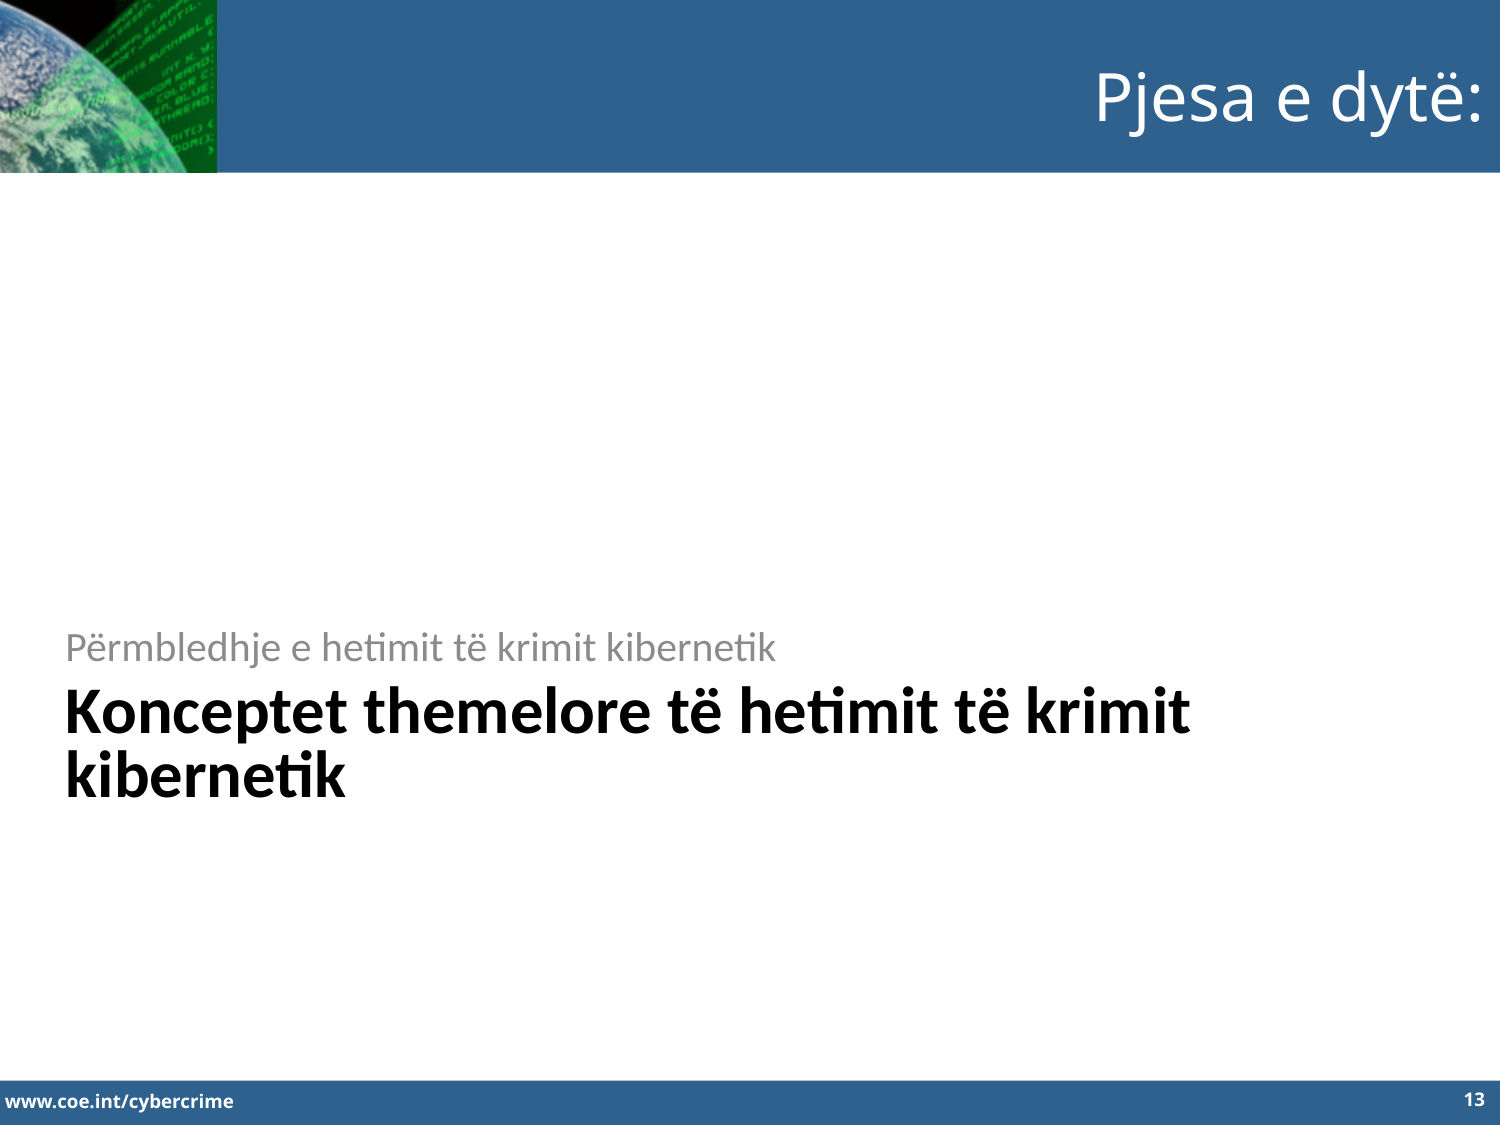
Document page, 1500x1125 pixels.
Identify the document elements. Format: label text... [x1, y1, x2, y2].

text_box Konceptet themelore të hetimit të krimit kibernetik [50, 675, 1450, 818]
picture [0, 1, 217, 173]
text_box Përmbledhje e hetimit të krimit kibernetik [50, 617, 1326, 676]
text_box Pjesa e dytë: [309, 18, 1500, 171]
slide_number 13 [1149, 1079, 1500, 1125]
